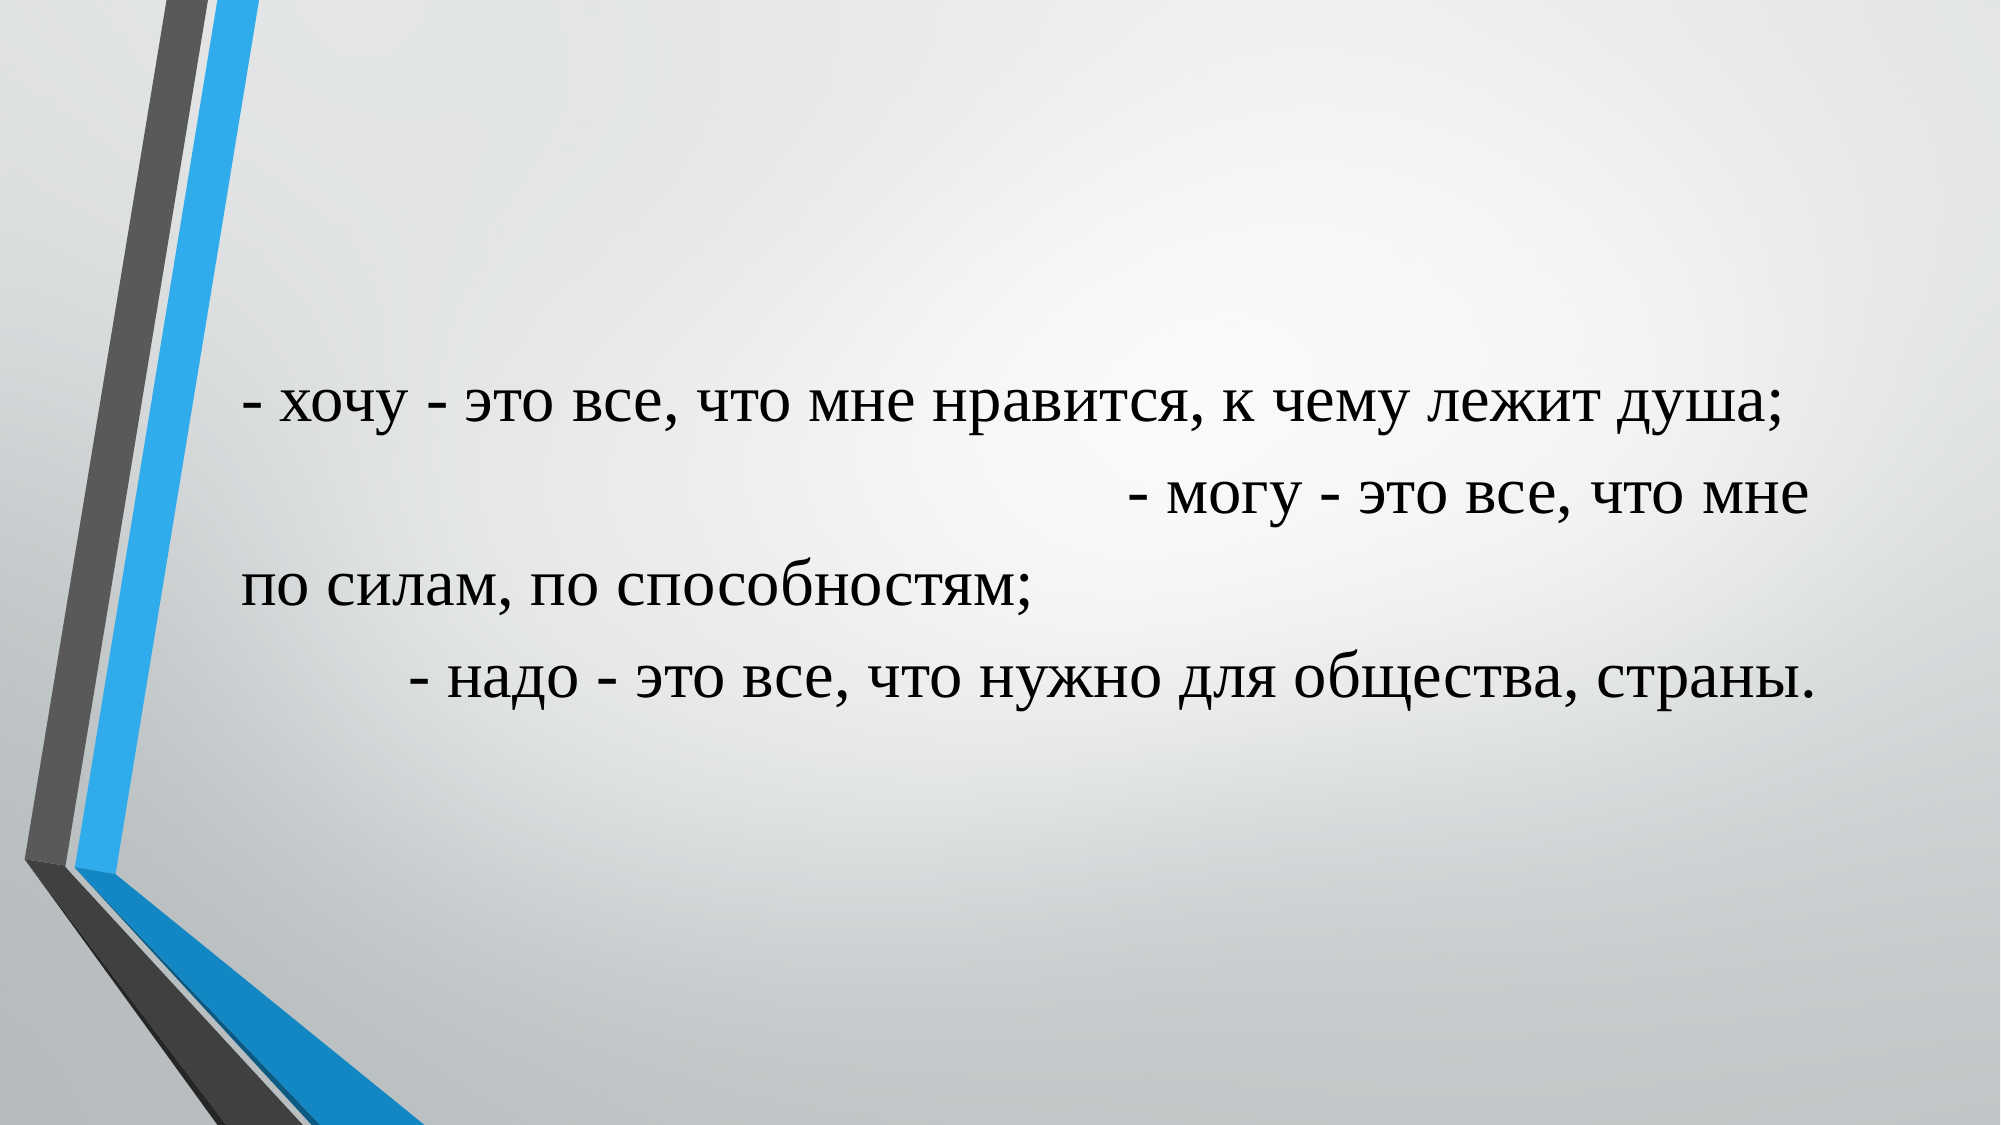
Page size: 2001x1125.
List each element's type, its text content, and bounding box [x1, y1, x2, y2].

text_box - хочу - это все, что мне нравится, к чему лежит душа; - могу - это все, что мне по силам, по способностям; - надо - это все, что нужно для общества, страны. [226, 335, 1905, 719]
